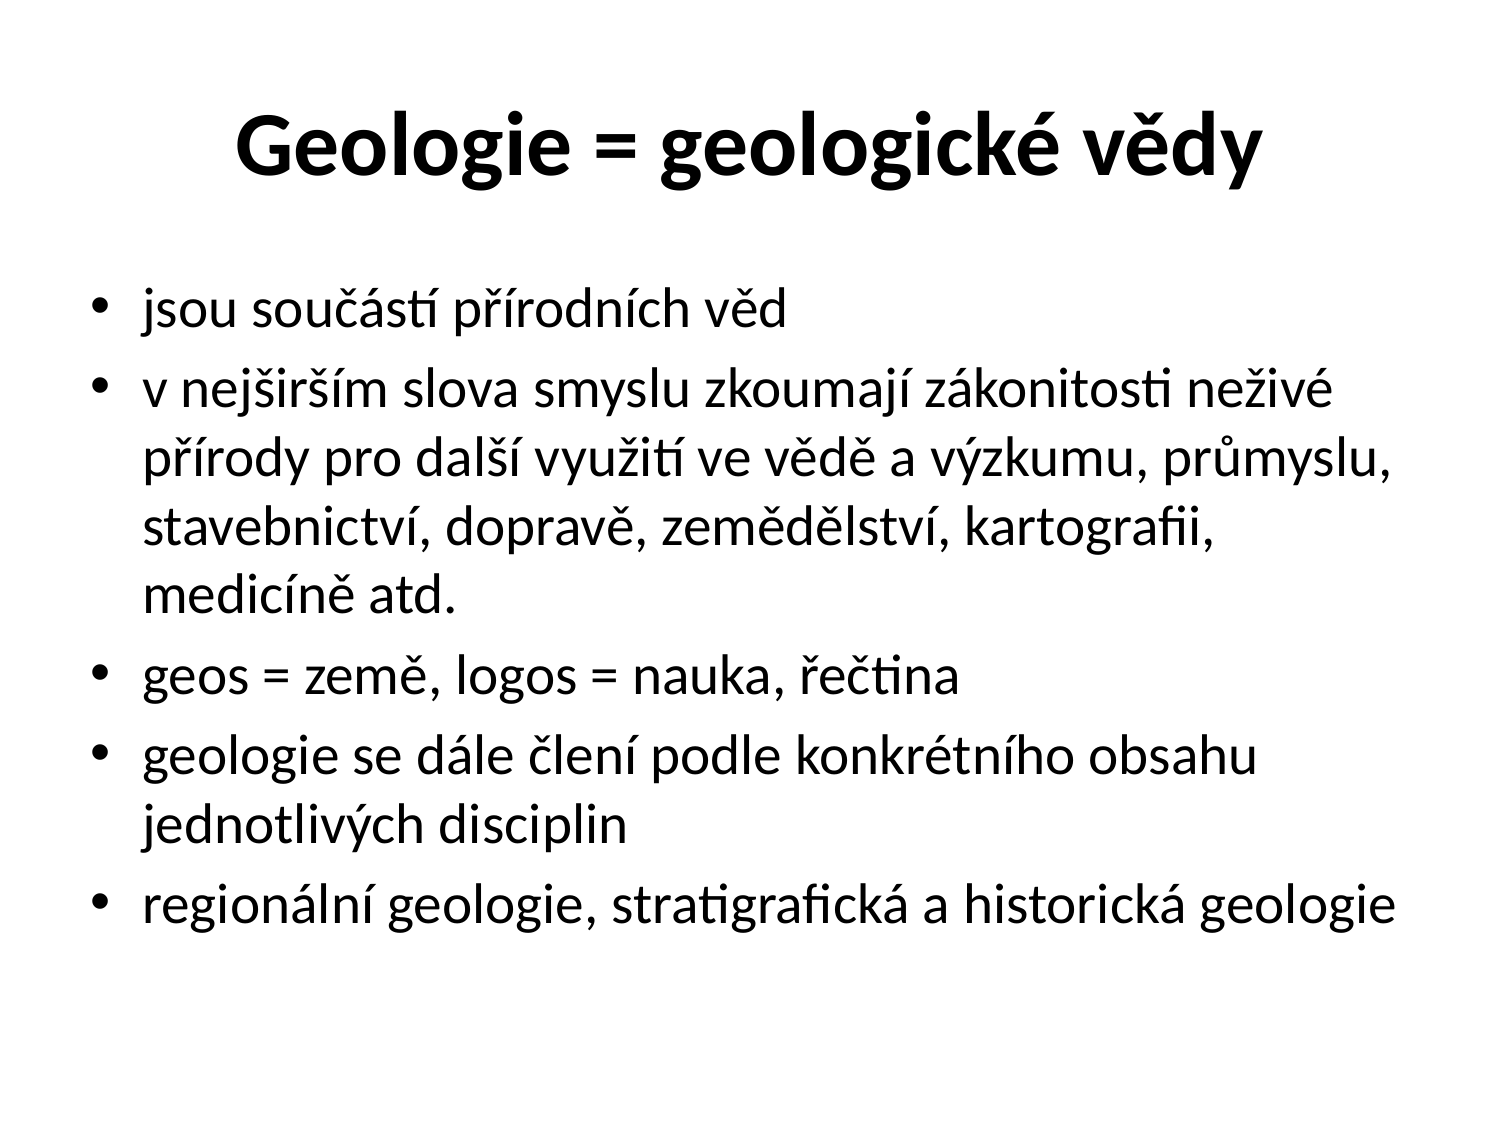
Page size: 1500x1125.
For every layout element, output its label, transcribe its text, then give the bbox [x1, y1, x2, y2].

list jsou součástí přírodních věd v nejširším slova smyslu zkoumají zákonitosti neživé přírody pro další využití ve vědě a výzkumu, průmyslu, stavebnictví, dopravě, zemědělství, kartografii, medicíně atd. geos = země, logos = nauka, řečtina geologie se dále člení podle konkrétního obsahu jednotlivých disciplin regionální geologie, stratigrafická a historická geologie [75, 262, 1425, 1005]
title Geologie = geologické vědy [75, 45, 1425, 233]
